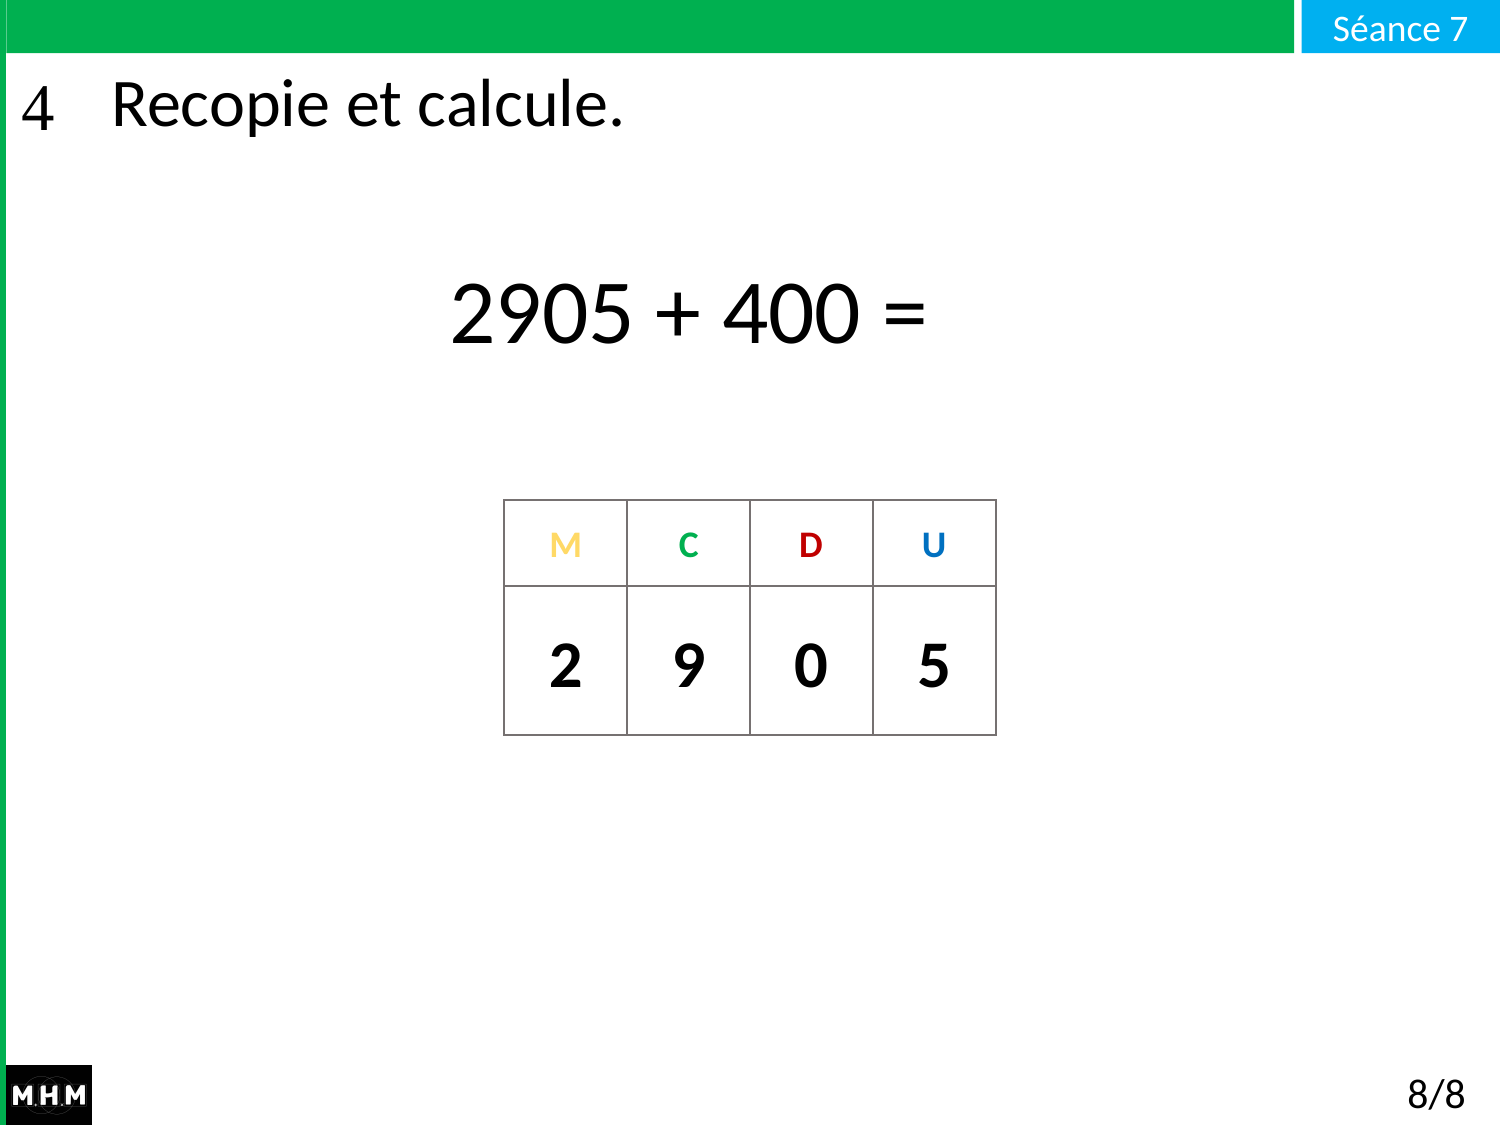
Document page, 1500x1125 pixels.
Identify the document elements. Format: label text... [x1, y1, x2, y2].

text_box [504, 499, 996, 736]
title Recopie et calcule. [96, 60, 1391, 150]
picture [6, 1065, 92, 1125]
text_box 2905 + 400 = [434, 245, 1127, 370]
list 8/8 [1373, 1064, 1500, 1125]
